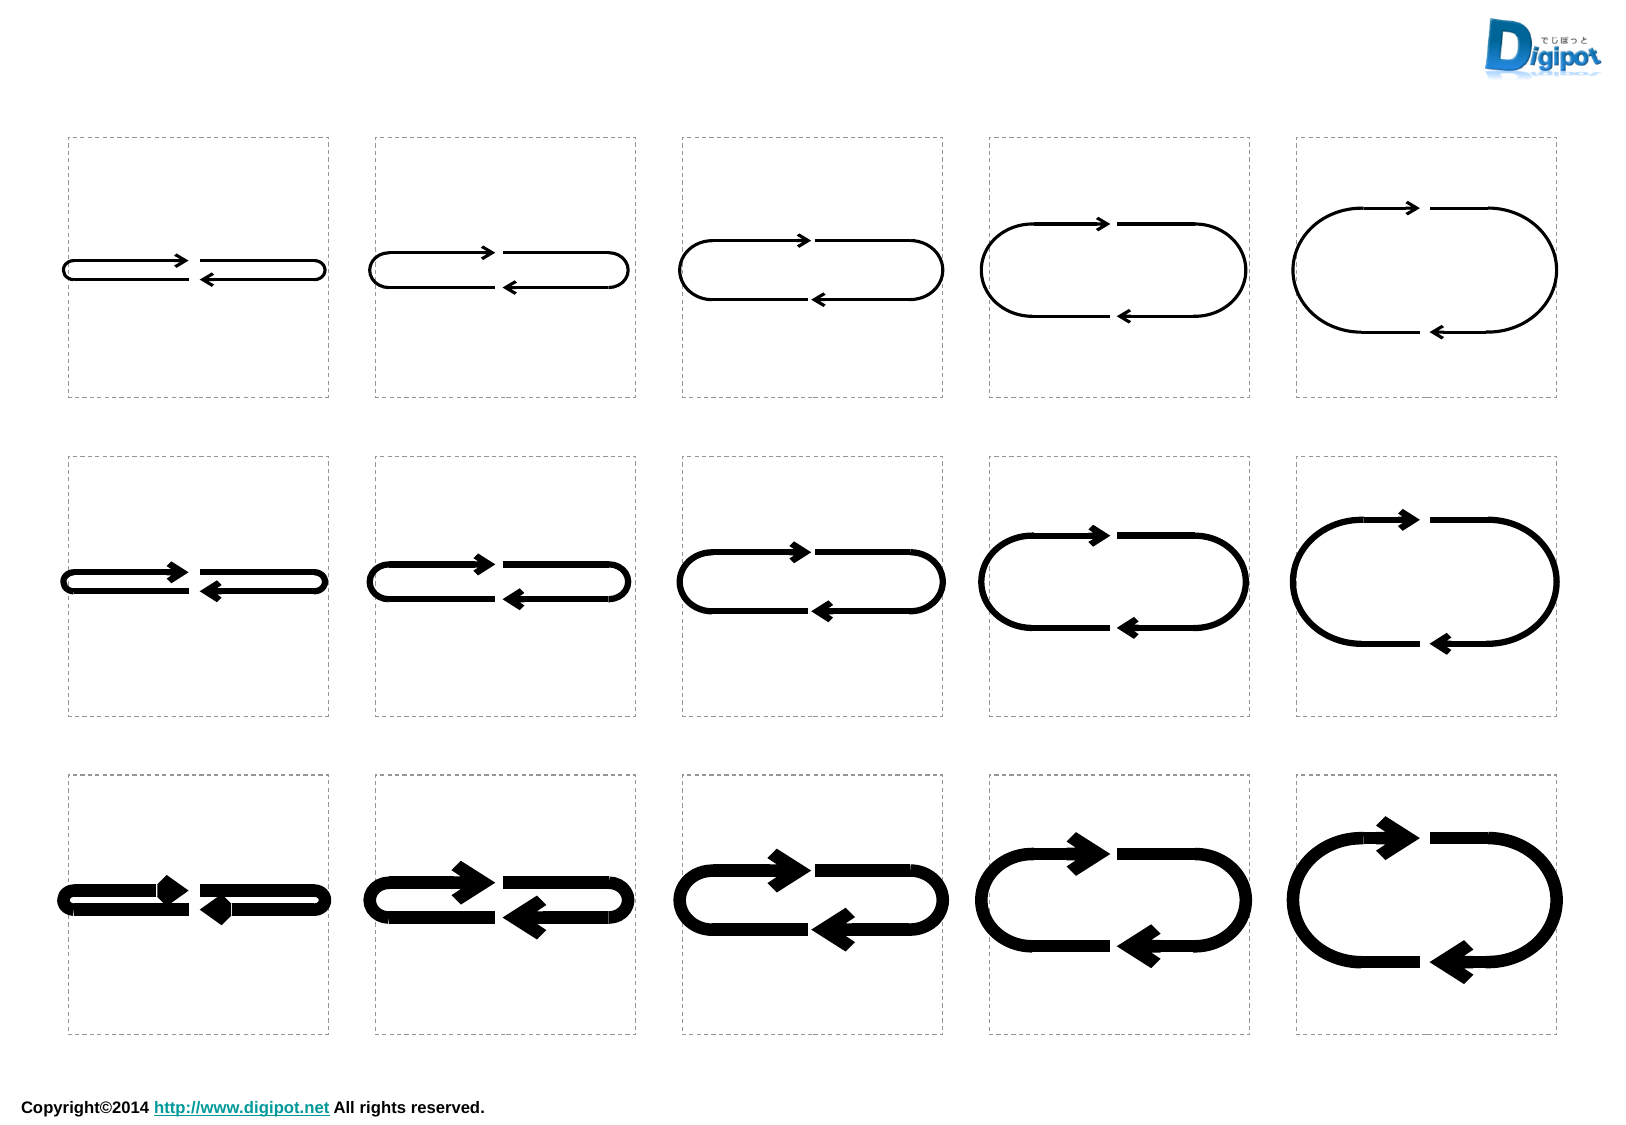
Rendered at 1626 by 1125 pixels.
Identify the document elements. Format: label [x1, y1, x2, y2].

text_box [1292, 837, 1557, 963]
text_box [1292, 519, 1557, 644]
text_box [369, 564, 629, 600]
text_box [369, 882, 629, 918]
picture [1485, 18, 1602, 82]
text_box [1292, 207, 1557, 333]
text_box [679, 240, 944, 300]
text_box [980, 223, 1247, 317]
text_box [369, 252, 629, 288]
text_box [980, 535, 1247, 629]
text_box [679, 870, 944, 930]
text_box [62, 890, 326, 910]
text_box [980, 853, 1247, 947]
text_box [62, 260, 326, 280]
text_box [62, 571, 326, 592]
text_box [679, 551, 944, 612]
